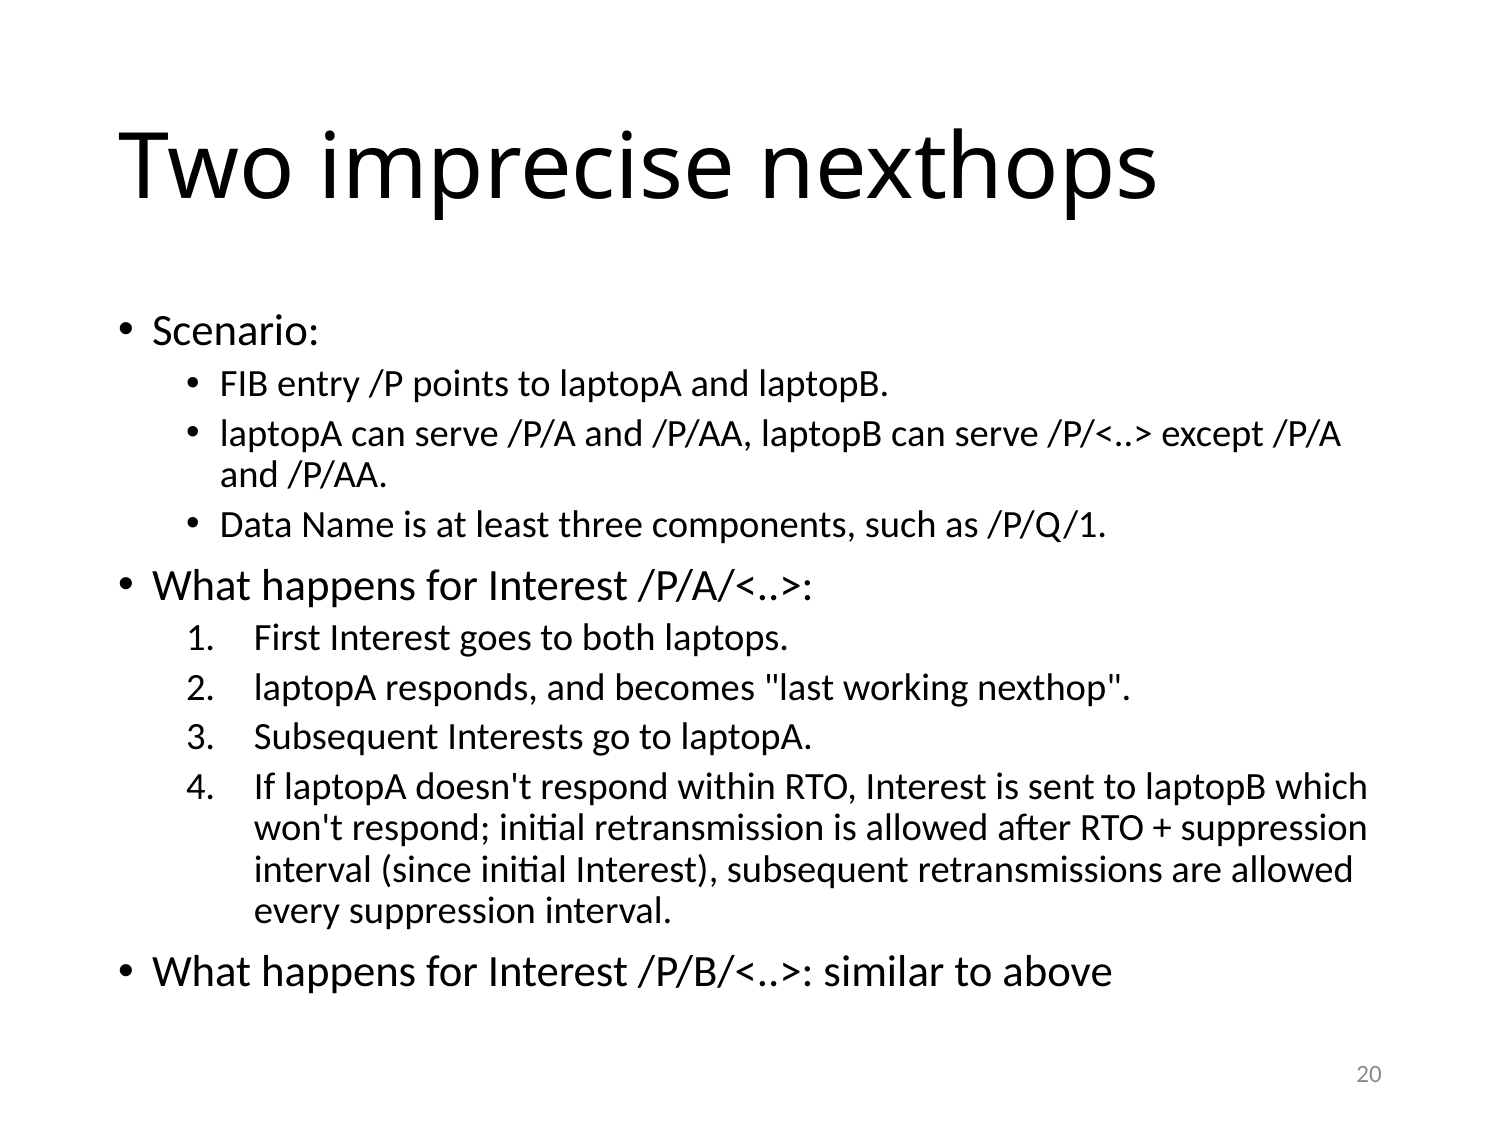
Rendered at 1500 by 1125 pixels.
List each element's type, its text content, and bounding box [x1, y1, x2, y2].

title Two imprecise nexthops [103, 59, 1397, 278]
list Scenario: FIB entry /P points to laptopA and laptopB. laptopA can serve /P/A and /P/AA, laptopB can serve /P/<..> except /P/A and /P/AA. Data Name is at least three components, such as /P/Q/1. What happens for Interest /P/A/<..>: First Interest goes to both laptops. laptopA responds, and becomes "last working nexthop". Subsequent Interests go to laptopA. If laptopA doesn't respond within RTO, Interest is sent to laptopB which won't respond; initial retransmission is allowed after RTO + suppression interval (since initial Interest), subsequent retransmissions are allowed every suppression interval. What happens for Interest /P/B/<..>: similar to above [103, 299, 1397, 1014]
slide_number 20 [1059, 1042, 1397, 1103]
